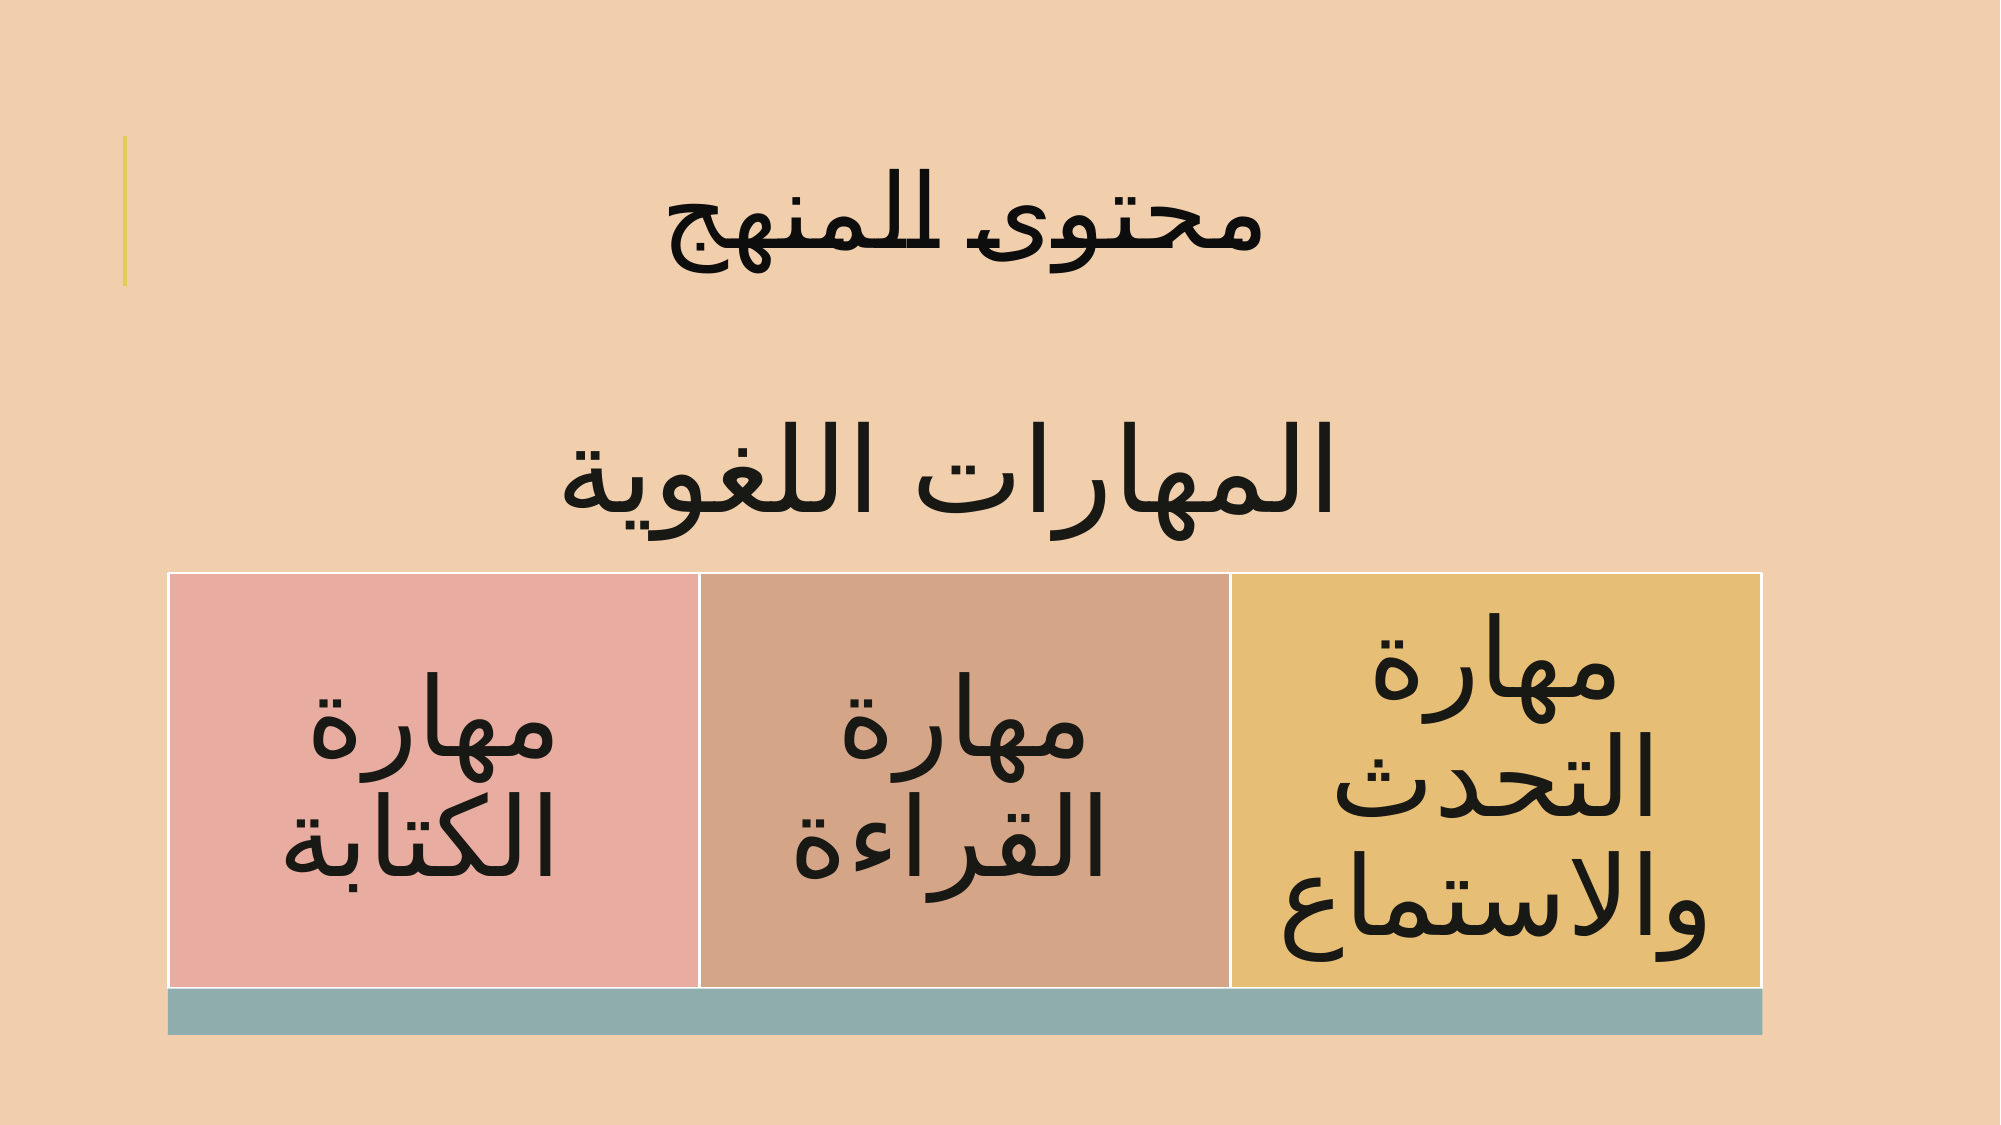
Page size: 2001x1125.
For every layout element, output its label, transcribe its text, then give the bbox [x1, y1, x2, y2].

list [167, 374, 1763, 1036]
title محتوى المنهج [168, 96, 1763, 342]
